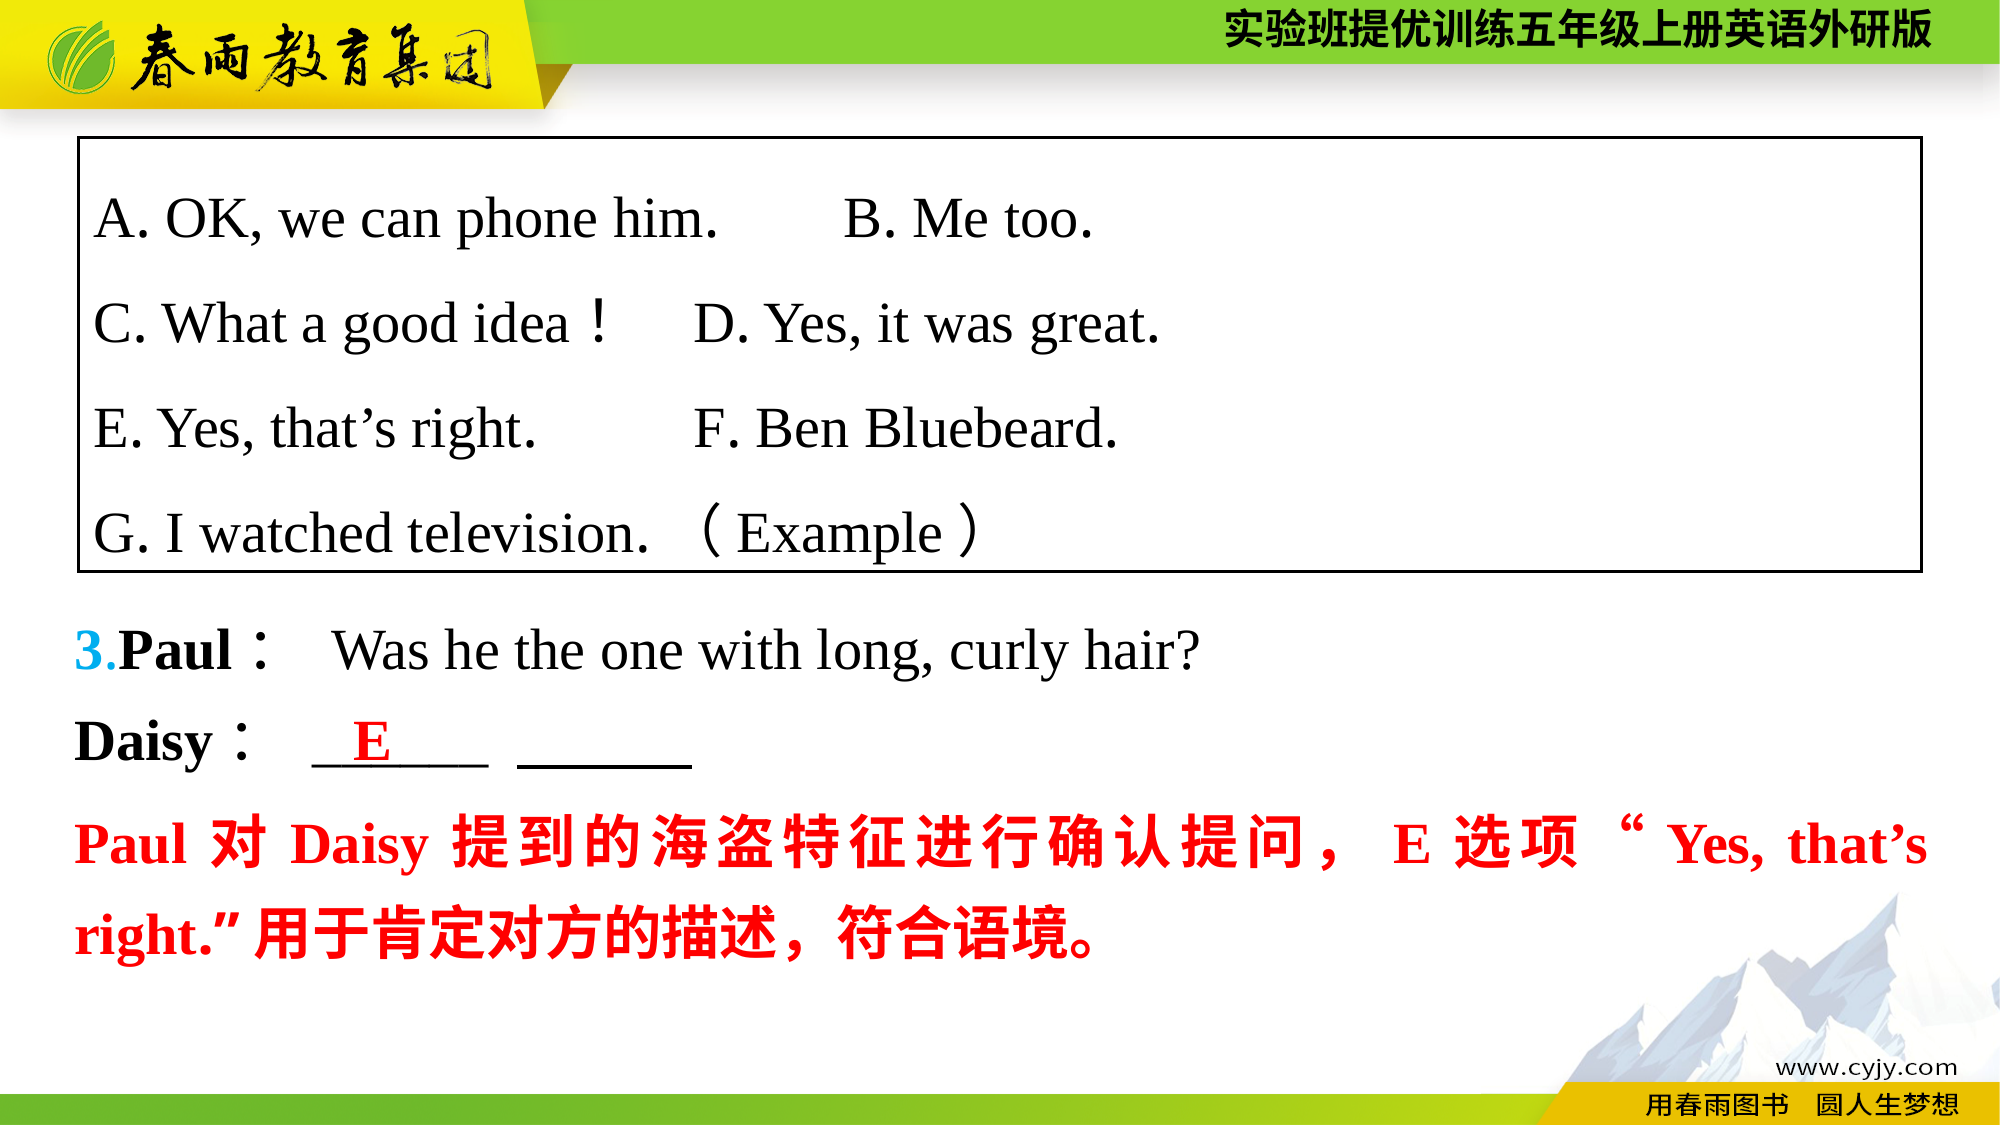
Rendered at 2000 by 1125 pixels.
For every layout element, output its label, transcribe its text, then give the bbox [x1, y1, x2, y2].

text_box E [339, 673, 408, 776]
list 3.Paul： Was he the one with long, curly hair? Daisy： ______ [59, 583, 1944, 776]
text_box A. OK, we can phone him. B. Me too. C. What a good idea！ D. Yes, it was great. E. Yes, that’s right. F. Ben Bluebeard. G. I watched television.（Example） [78, 137, 1922, 572]
text_box Paul对Daisy提到的海盗特征进行确认提问，E选项“Yes, that’s right.”用于肯定对方的描述，符合语境。 [59, 776, 1944, 974]
picture [0, 0, 2000, 1125]
